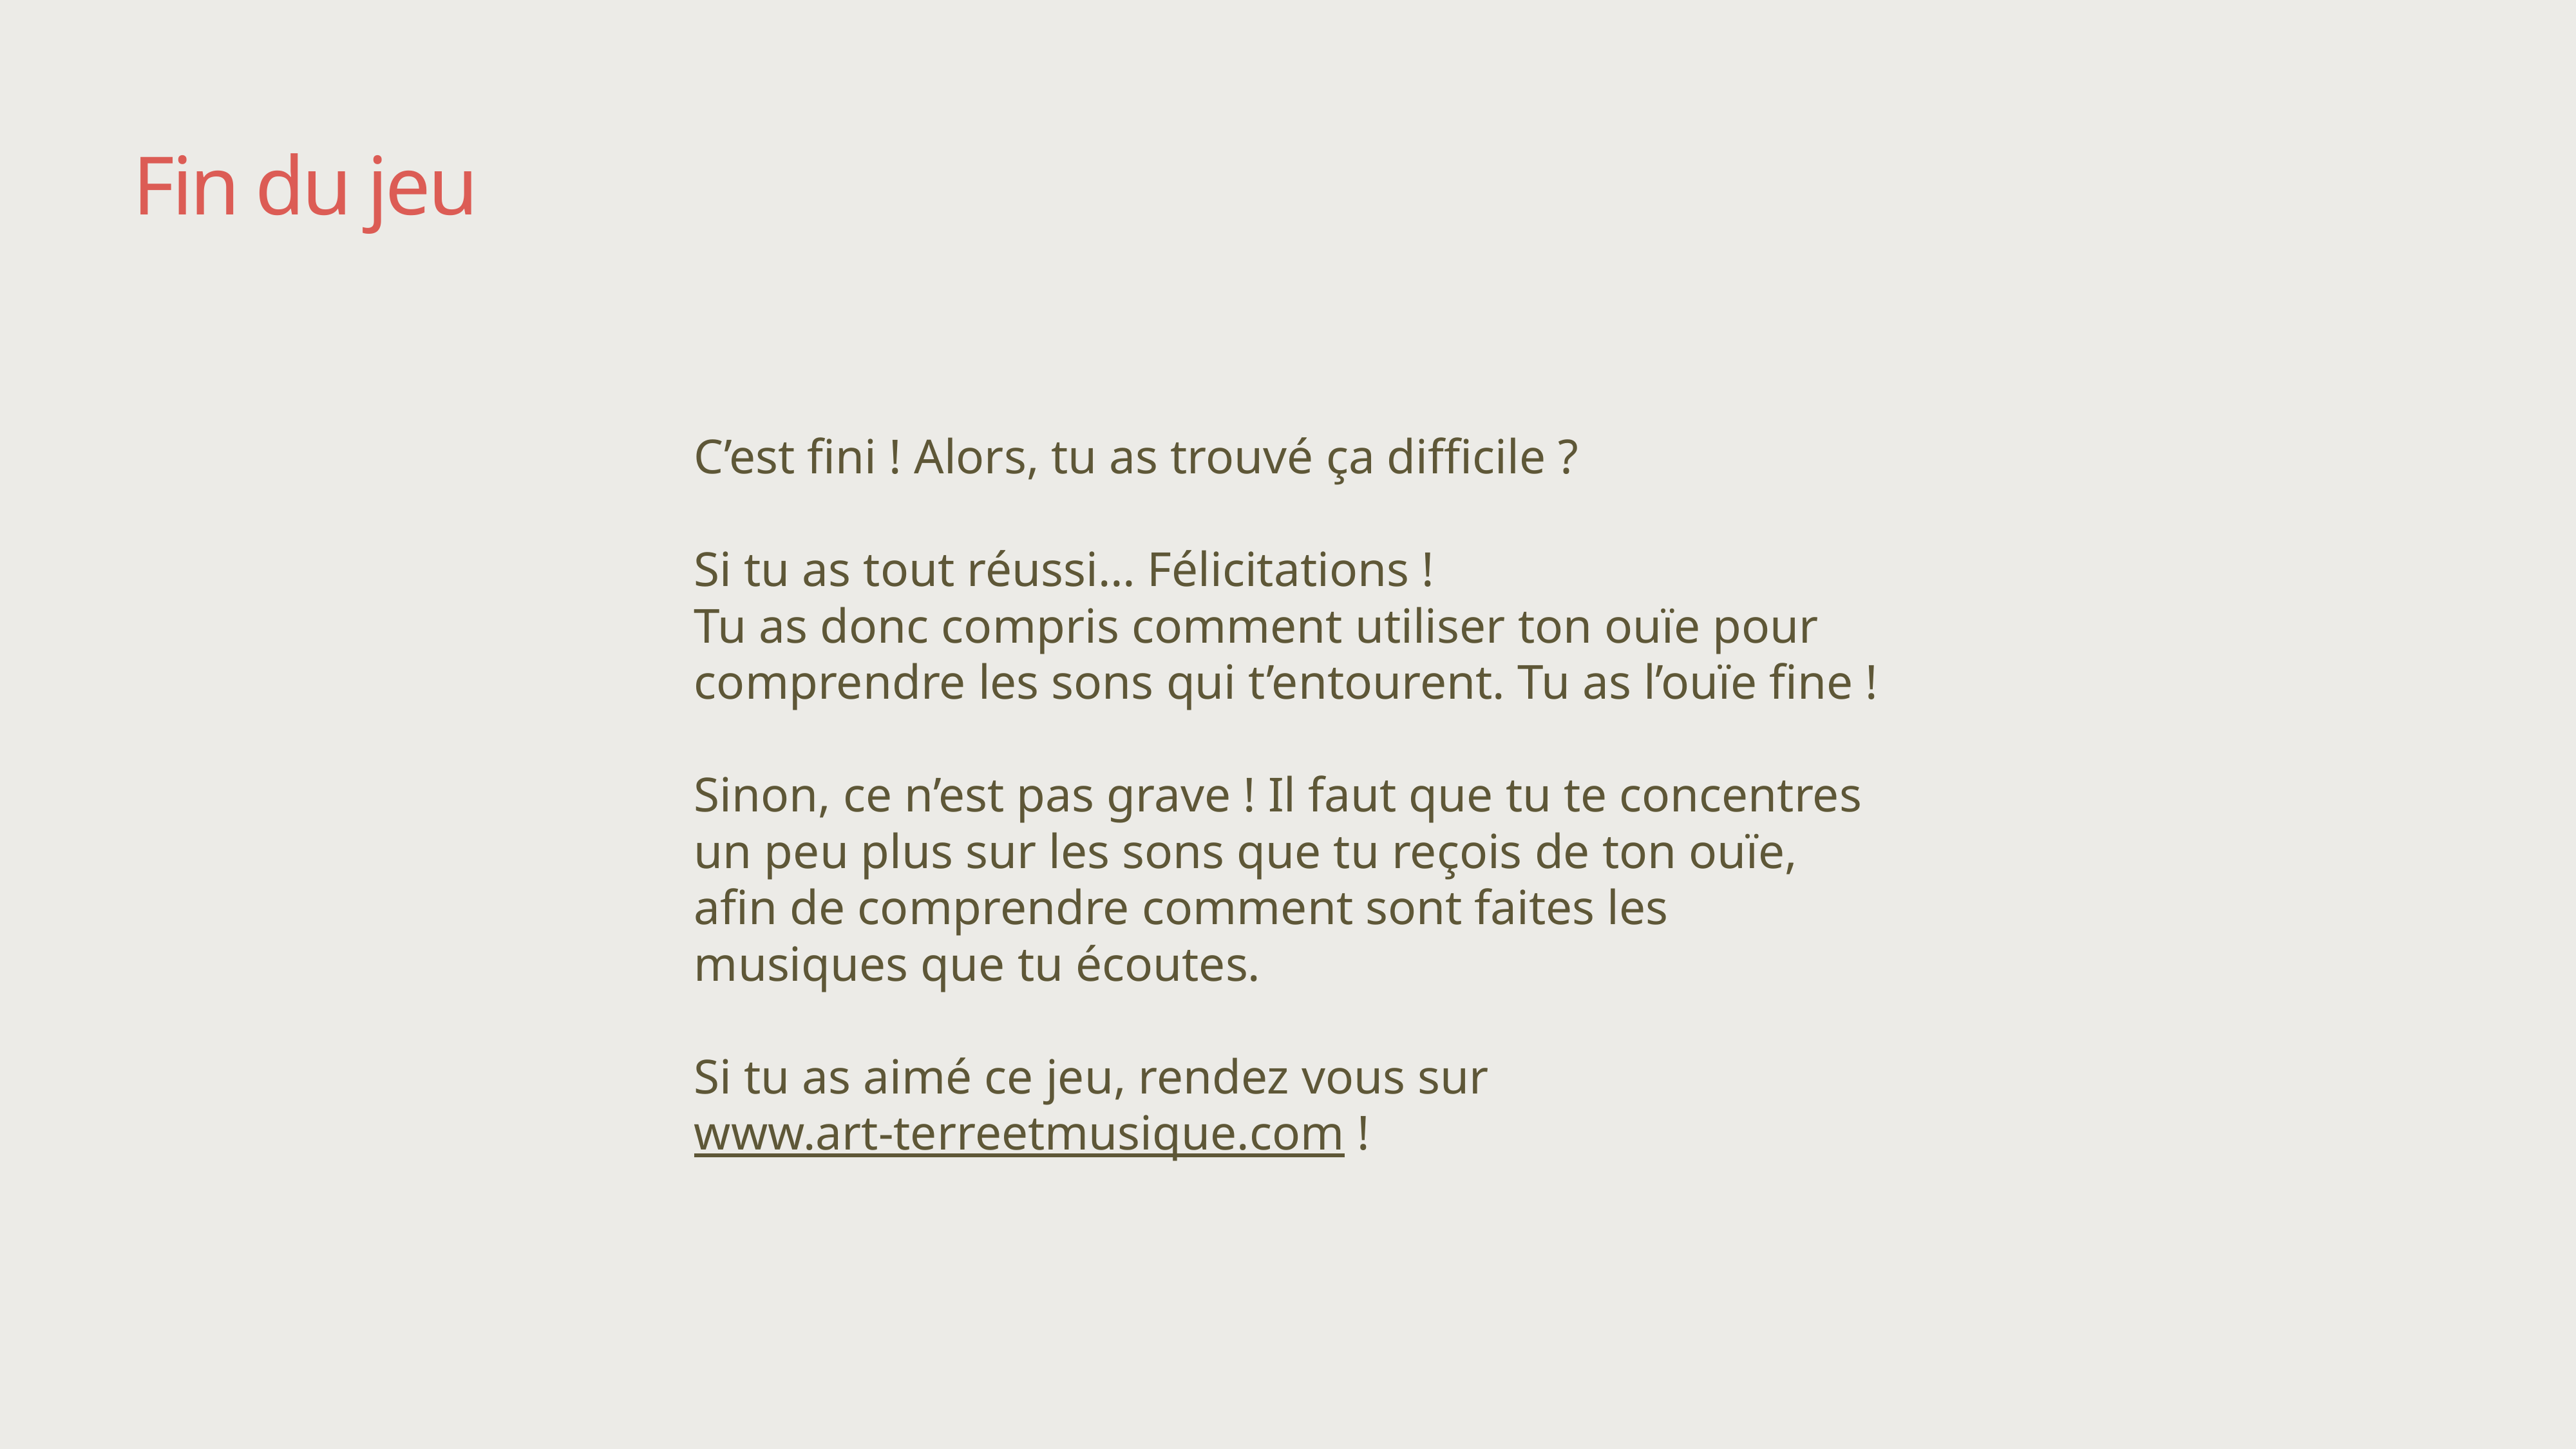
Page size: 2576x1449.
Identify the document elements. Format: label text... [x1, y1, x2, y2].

text_box C’est fini ! Alors, tu as trouvé ça difficile ? Si tu as tout réussi… Félicitations ! Tu as donc compris comment utiliser ton ouïe pour comprendre les sons qui t’entourent. Tu as l’ouïe fine ! Sinon, ce n’est pas grave ! Il faut que tu te concentres un peu plus sur les sons que tu reçois de ton ouïe, afin de comprendre comment sont faites les musiques que tu écoutes. Si tu as aimé ce jeu, rendez vous sur www.art-terreetmusique.com ! [688, 421, 1888, 1173]
title Fin du jeu [127, 111, 2449, 236]
